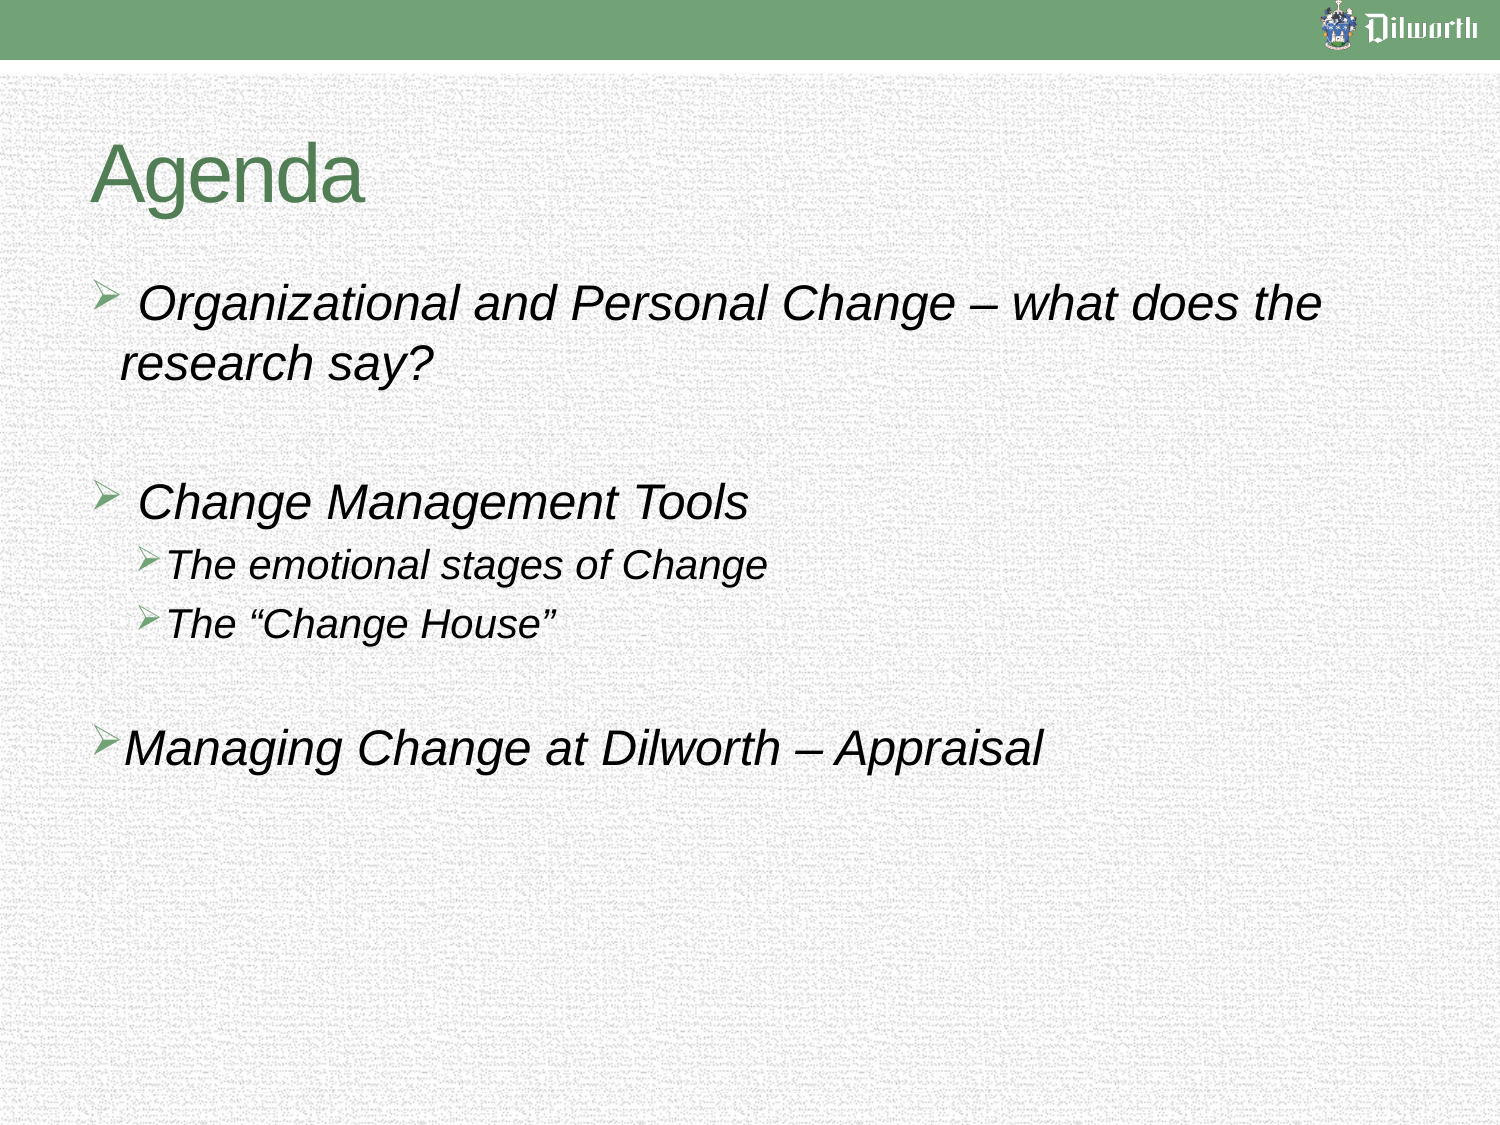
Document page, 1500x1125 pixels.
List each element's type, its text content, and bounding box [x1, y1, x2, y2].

title Agenda [75, 87, 1425, 250]
picture [1304, 0, 1492, 65]
list Organizational and Personal Change – what does the research say? Change Management Tools The emotional stages of Change The “Change House” Managing Change at Dilworth – Appraisal [75, 262, 1425, 1063]
